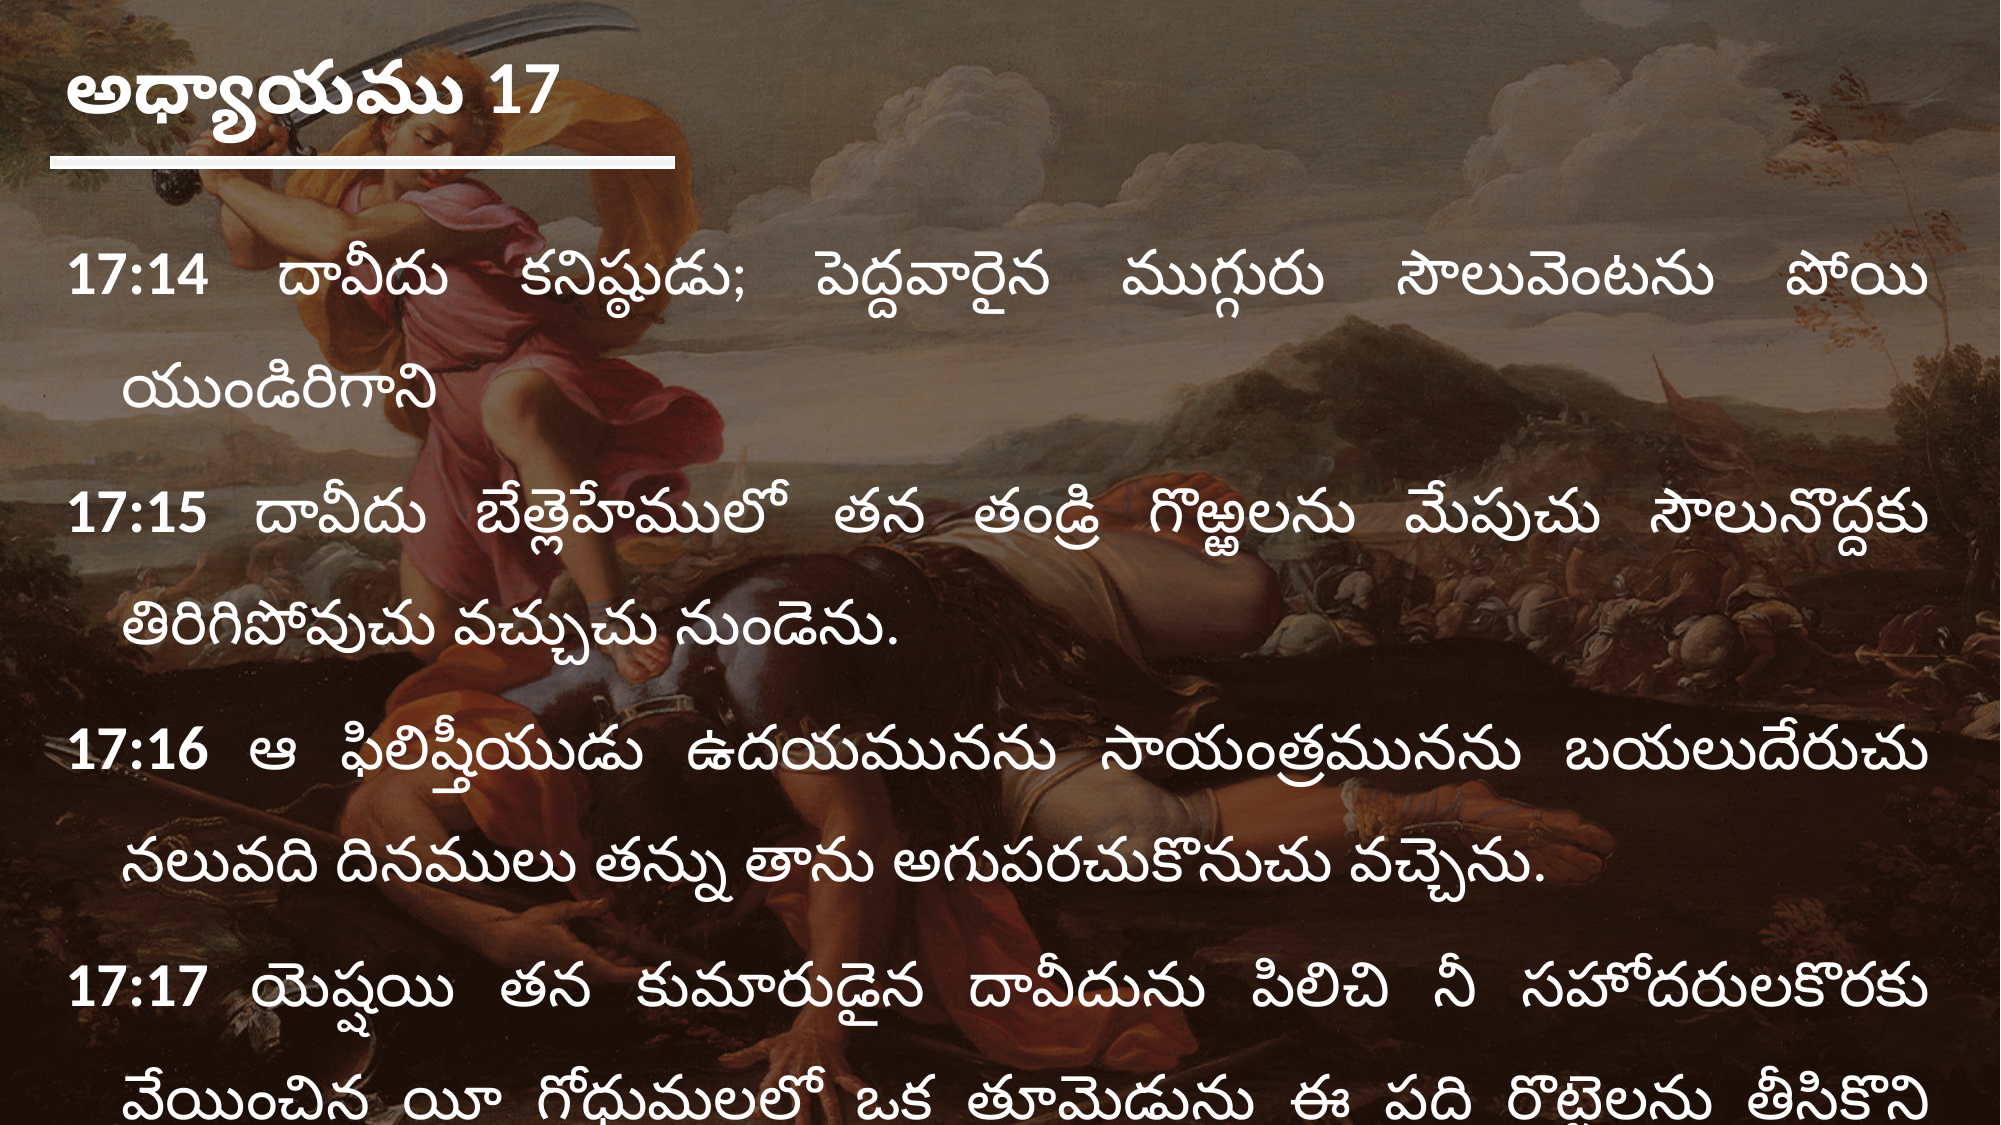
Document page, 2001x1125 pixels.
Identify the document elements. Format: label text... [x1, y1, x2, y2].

title అధ్యాయము 17 [50, 0, 1925, 167]
picture [0, 0, 2000, 1125]
list 17:14 దావీదు కనిష్ఠుడు; పెద్దవారైన ముగ్గురు సౌలువెంటను పోయి యుండిరిగాని 17:15 దావీదు బేత్లెహేములో తన తండ్రి గొఱ్ఱలను మేపుచు సౌలునొద్దకు తిరిగిపోవుచు వచ్చుచు నుండెను. 17:16 ఆ ఫిలిష్తీయుడు ఉదయమునను సాయంత్రమునను బయలుదేరుచు నలువది దినములు తన్ను తాను అగుపరచుకొనుచు వచ్చెను. 17:17 యెష్షయి తన కుమారుడైన దావీదును పిలిచి నీ సహోదరులకొరకు వేయించిన యీ గోధుమలలో ఒక తూమెడును ఈ పది రొట్టెలను తీసికొని దండులో నున్న నీ సహోదరుల దగ్గరకు త్వరగా పొమ్ము. [50, 187, 1946, 1063]
